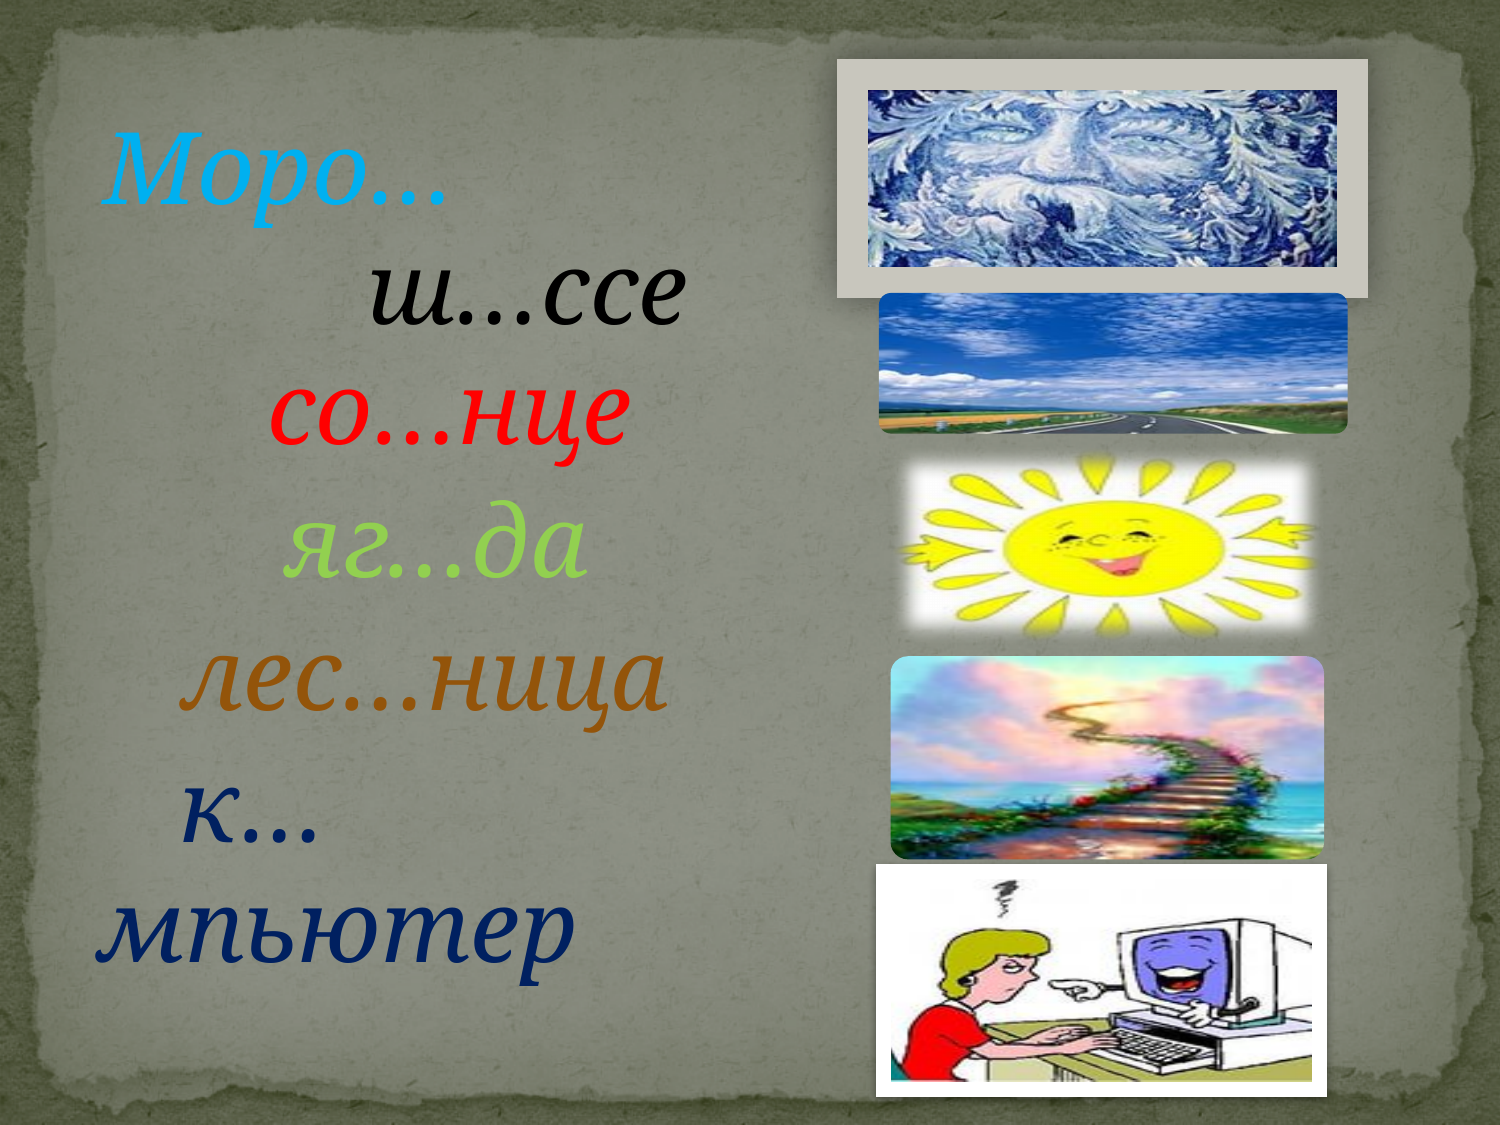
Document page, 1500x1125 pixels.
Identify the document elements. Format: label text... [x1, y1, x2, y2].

list Моро… ш…ссе со…нце яг…да лес…ница к…мпьютер [35, 35, 741, 1090]
picture [878, 292, 1348, 434]
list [869, 91, 1335, 266]
picture [891, 879, 1312, 1082]
picture [891, 446, 1324, 644]
picture [890, 656, 1325, 860]
